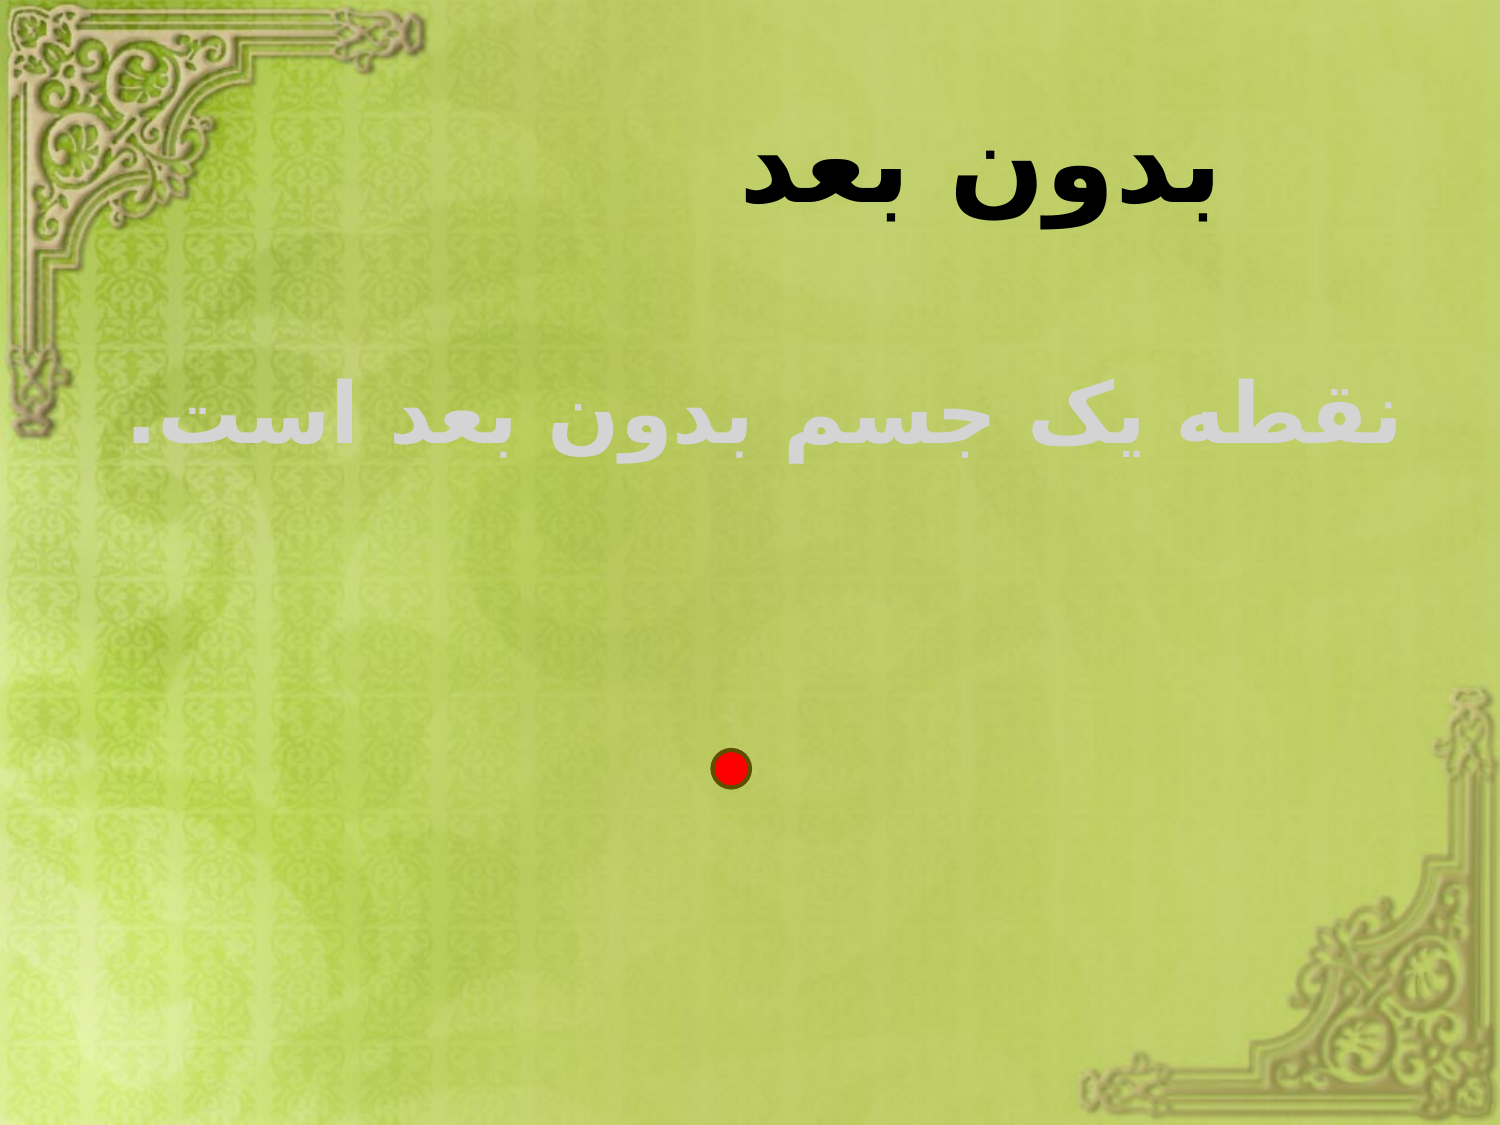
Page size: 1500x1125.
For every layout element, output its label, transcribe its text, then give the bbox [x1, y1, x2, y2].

title بدون بعد [443, 44, 1480, 233]
text_box [710, 747, 753, 790]
list نقطه یک جسم بدون بعد است. [74, 299, 1426, 526]
picture [0, 0, 1500, 1125]
